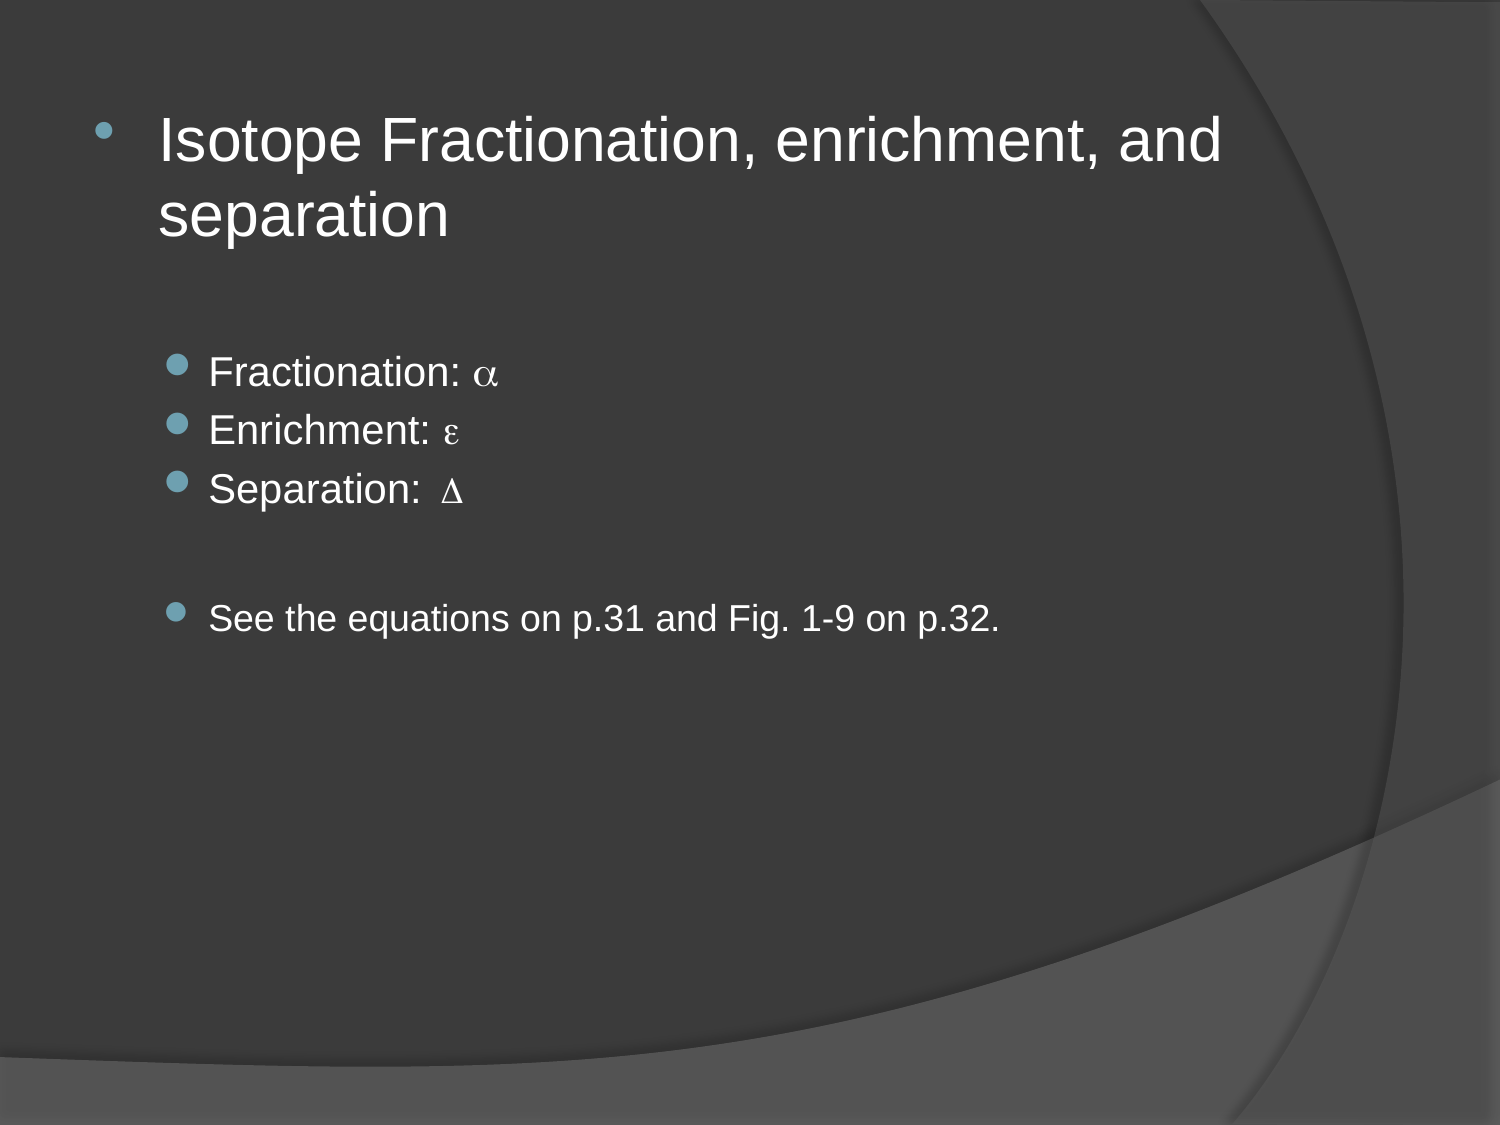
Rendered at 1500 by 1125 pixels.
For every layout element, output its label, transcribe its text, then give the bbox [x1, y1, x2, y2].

list Isotope Fractionation, enrichment, and separation Fractionation: a Enrichment: e Separation: D See the equations on p.31 and Fig. 1-9 on p.32. [75, 91, 1300, 976]
